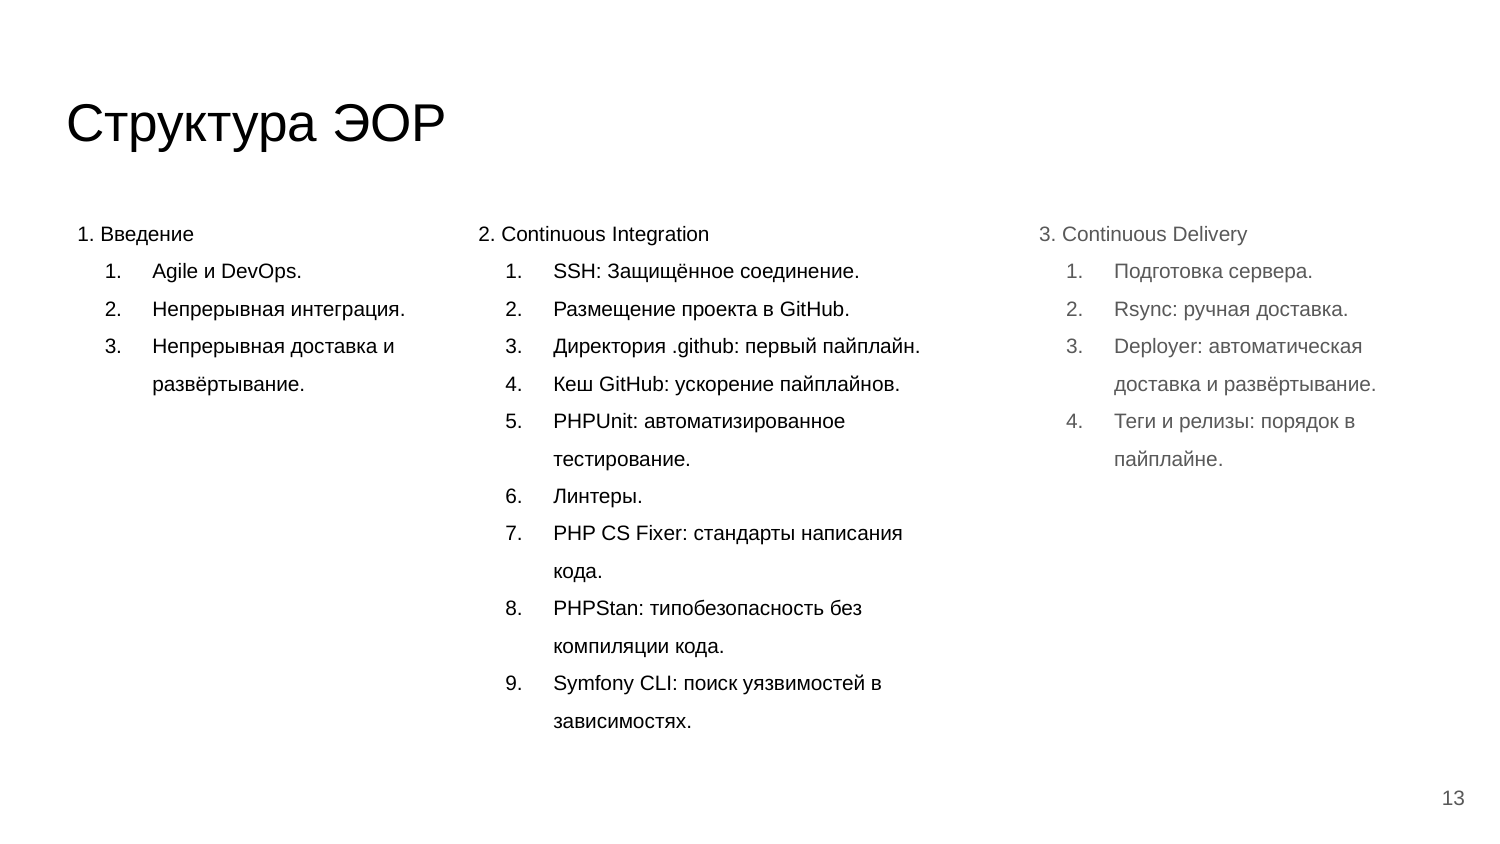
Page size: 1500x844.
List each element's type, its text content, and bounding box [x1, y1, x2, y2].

text_box 1. Введение Agile и DevOps. Непрерывная интеграция. Непрерывная доставка и развёртывание. [62, 193, 425, 411]
title Структура ЭОР [51, 72, 1449, 167]
text_box 2. Continuous Integration SSH: Защищённое соединение. Размещение проекта в GitHub. Директория .github: первый пайплайн. Кеш GitHub: ускорение пайплайнов. PHPUnit: автоматизированное тестирование. Линтеры. PHP CS Fixer: стандарты написания кода. PHPStan: типобезопасность без компиляции кода. Symfony CLI: поиск уязвимостей в зависимостях. [463, 193, 961, 748]
slide_number ‹#› [1389, 764, 1480, 830]
text_box 3. Continuous Delivery Подготовка сервера. Rsync: ручная доставка. Deployer: автоматическая доставка и развёртывание. Теги и релизы: порядок в пайплайне. [1024, 193, 1420, 486]
